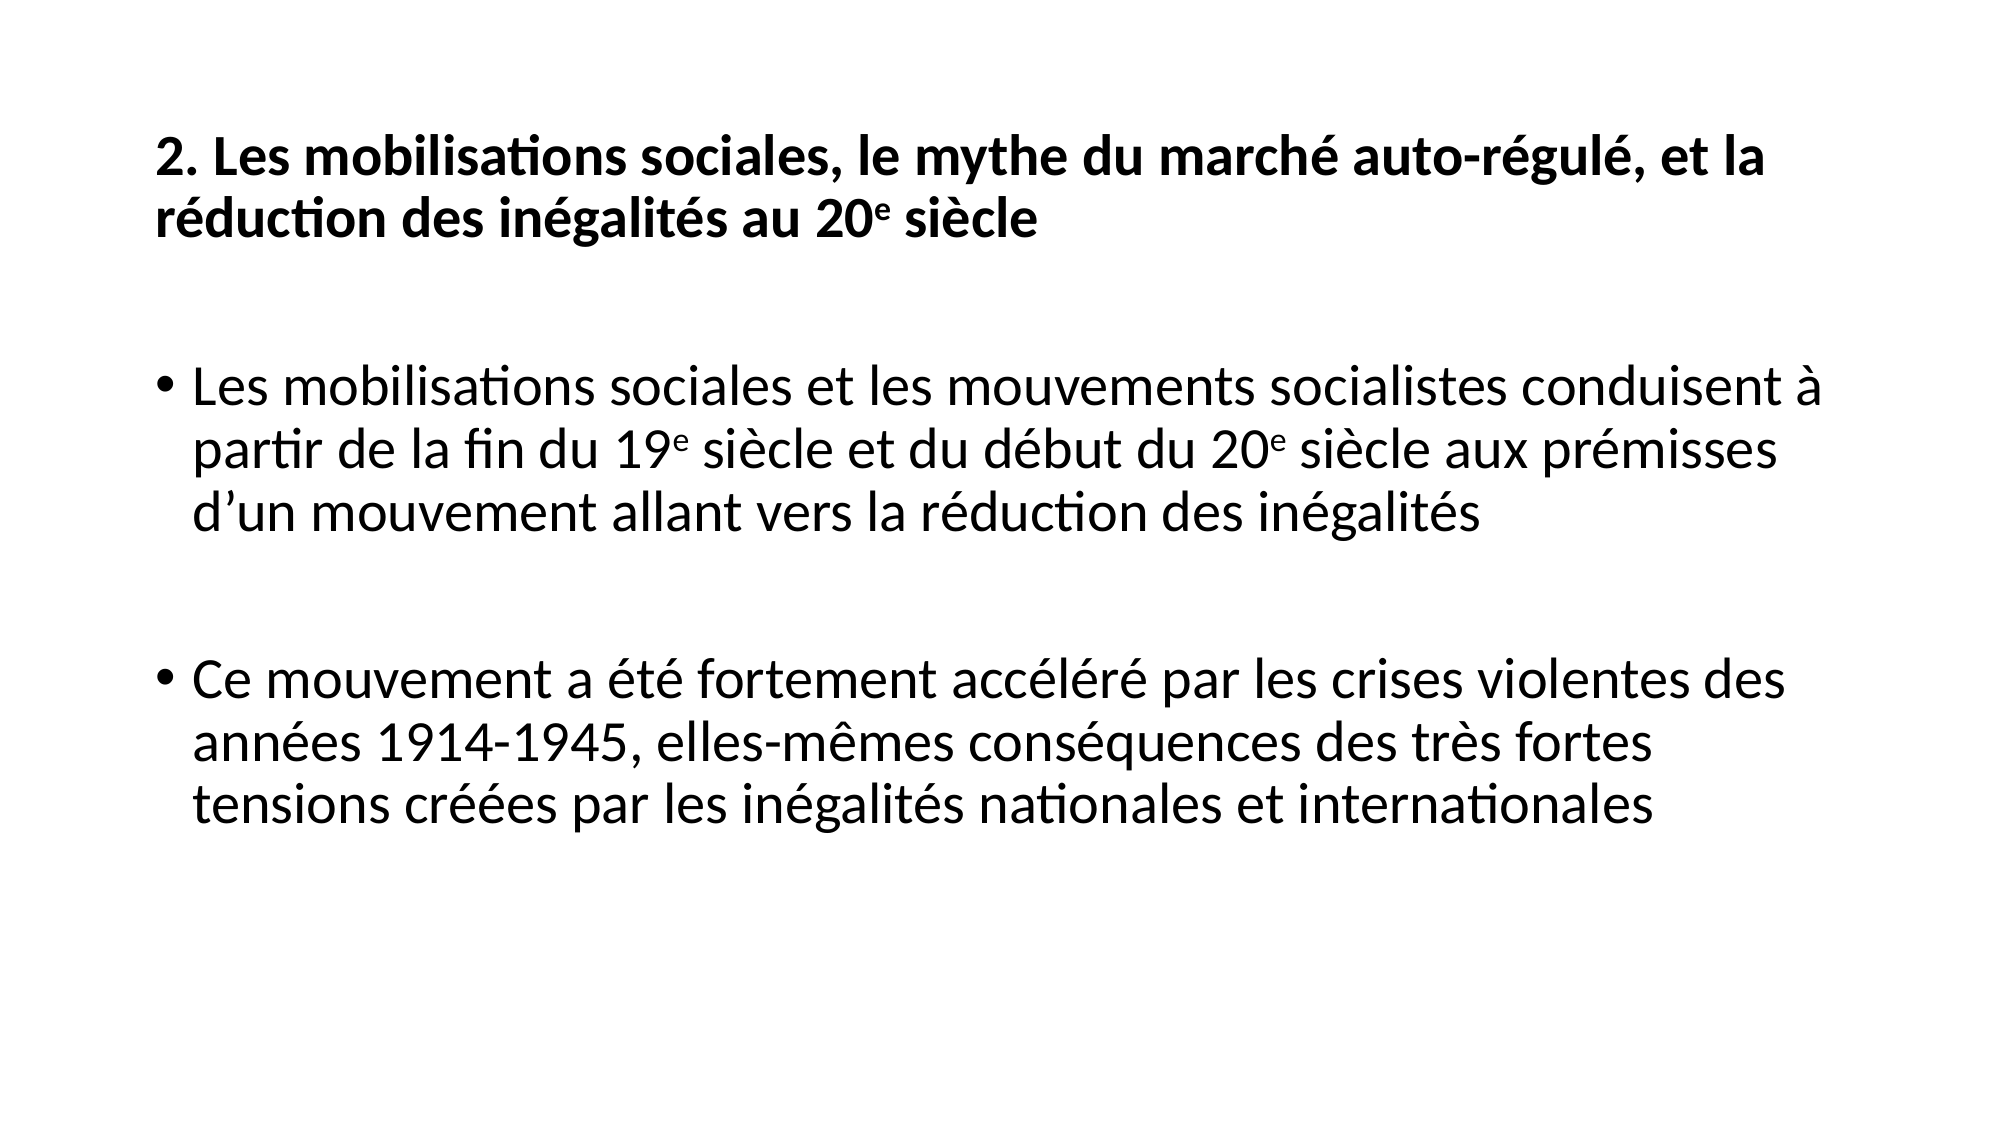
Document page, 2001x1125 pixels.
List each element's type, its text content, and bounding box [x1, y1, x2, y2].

list 2. Les mobilisations sociales, le mythe du marché auto-régulé, et la réduction des inégalités au 20e siècle Les mobilisations sociales et les mouvements socialistes conduisent à partir de la fin du 19e siècle et du début du 20e siècle aux prémisses d’un mouvement allant vers la réduction des inégalités Ce mouvement a été fortement accéléré par les crises violentes des années 1914-1945, elles-mêmes conséquences des très fortes tensions créées par les inégalités nationales et internationales [140, 117, 1844, 936]
